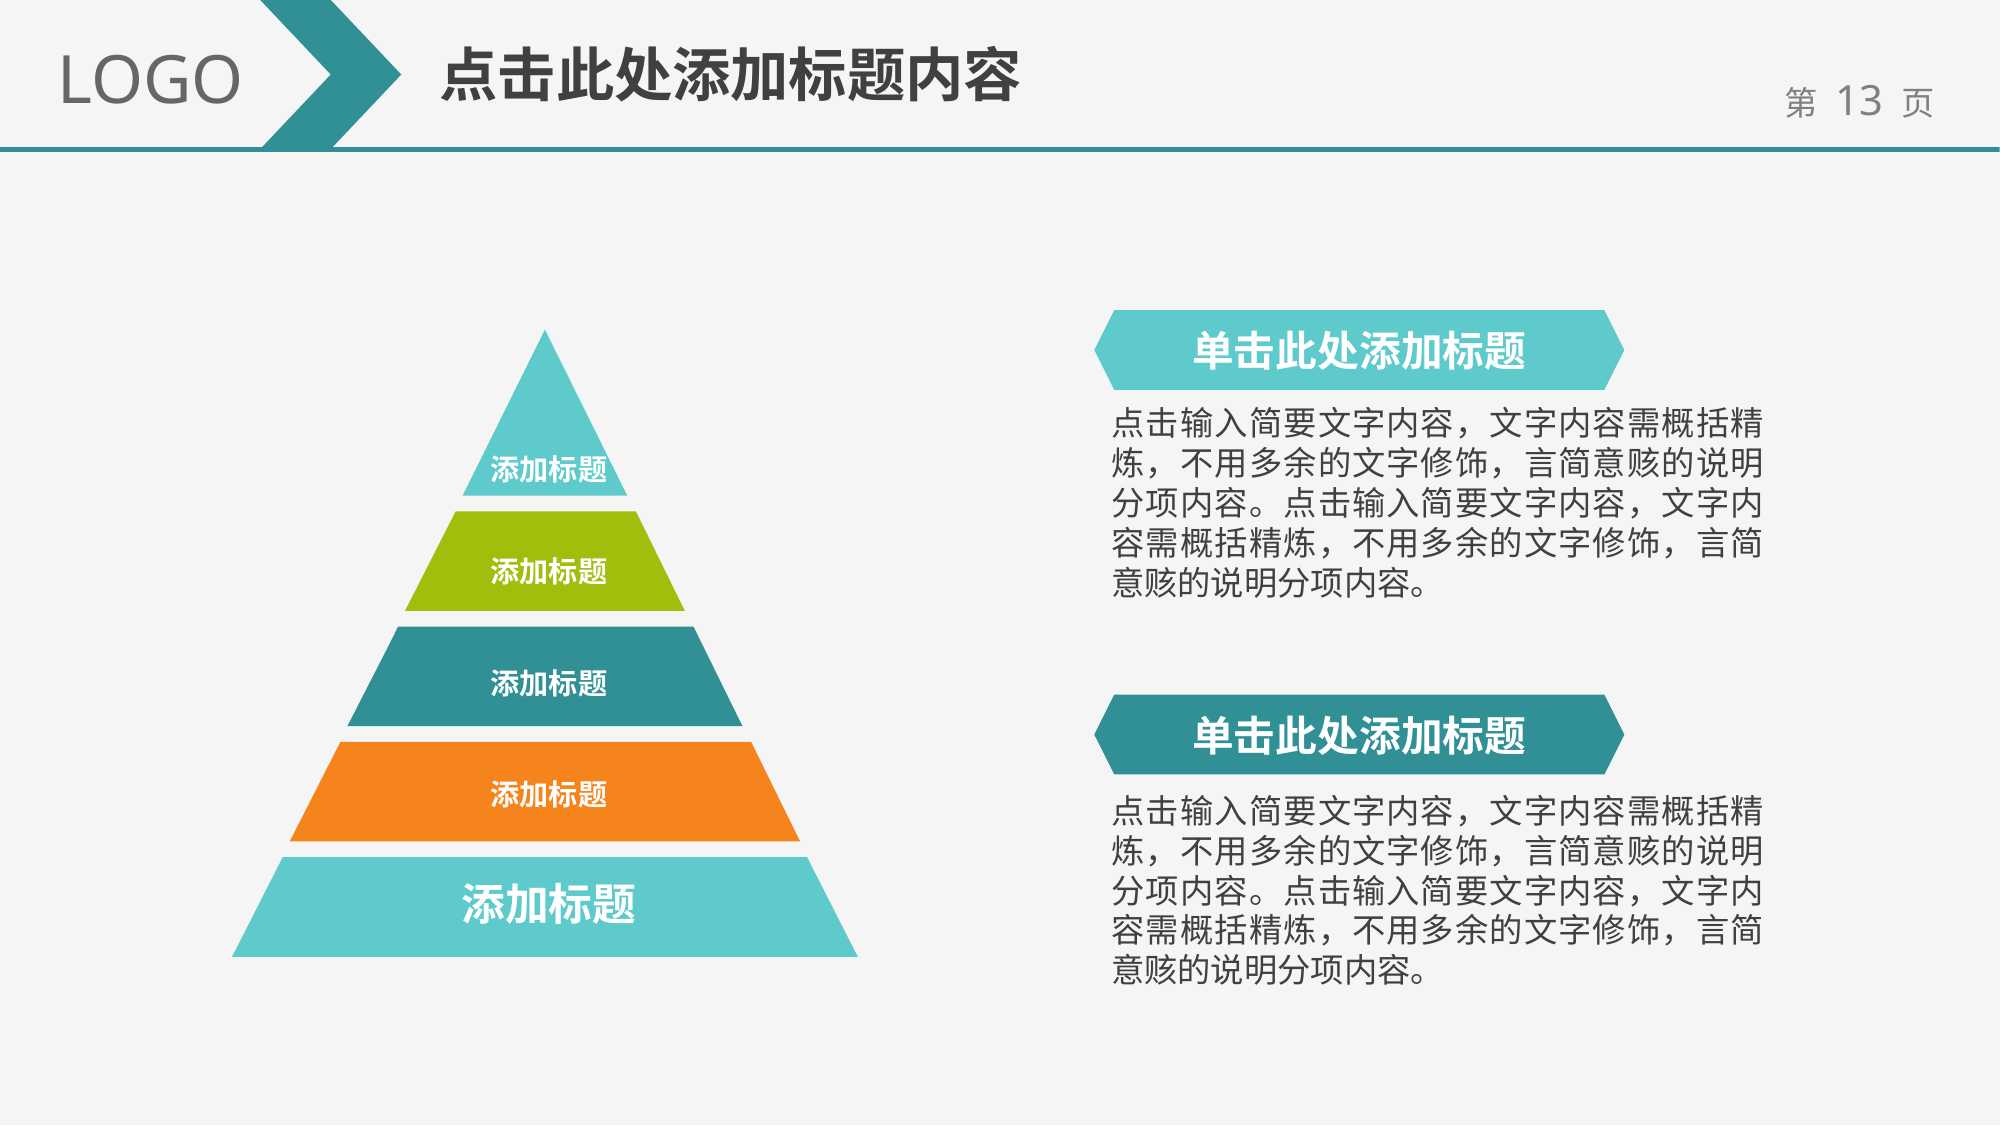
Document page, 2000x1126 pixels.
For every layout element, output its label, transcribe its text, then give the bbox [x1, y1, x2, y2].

text_box 点击此处添加标题内容 [424, 31, 1095, 116]
text_box LOGO [42, 29, 259, 125]
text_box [404, 511, 686, 612]
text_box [462, 329, 629, 496]
text_box 点击输入简要文字内容，文字内容需概括精炼，不用多余的文字修饰，言简意赅的说明分项内容。点击输入简要文字内容，文字内容需概括精炼，不用多余的文字修饰，言简意赅的说明分项内容。 [1096, 395, 1780, 610]
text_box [289, 741, 801, 842]
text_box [231, 856, 858, 957]
text_box 单击此处添加标题 [1094, 694, 1625, 775]
text_box [258, 0, 403, 148]
text_box 点击输入简要文字内容，文字内容需概括精炼，不用多余的文字修饰，言简意赅的说明分项内容。点击输入简要文字内容，文字内容需概括精炼，不用多余的文字修饰，言简意赅的说明分项内容。 [1096, 782, 1780, 997]
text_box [347, 626, 743, 727]
text_box 单击此处添加标题 [1094, 310, 1625, 390]
